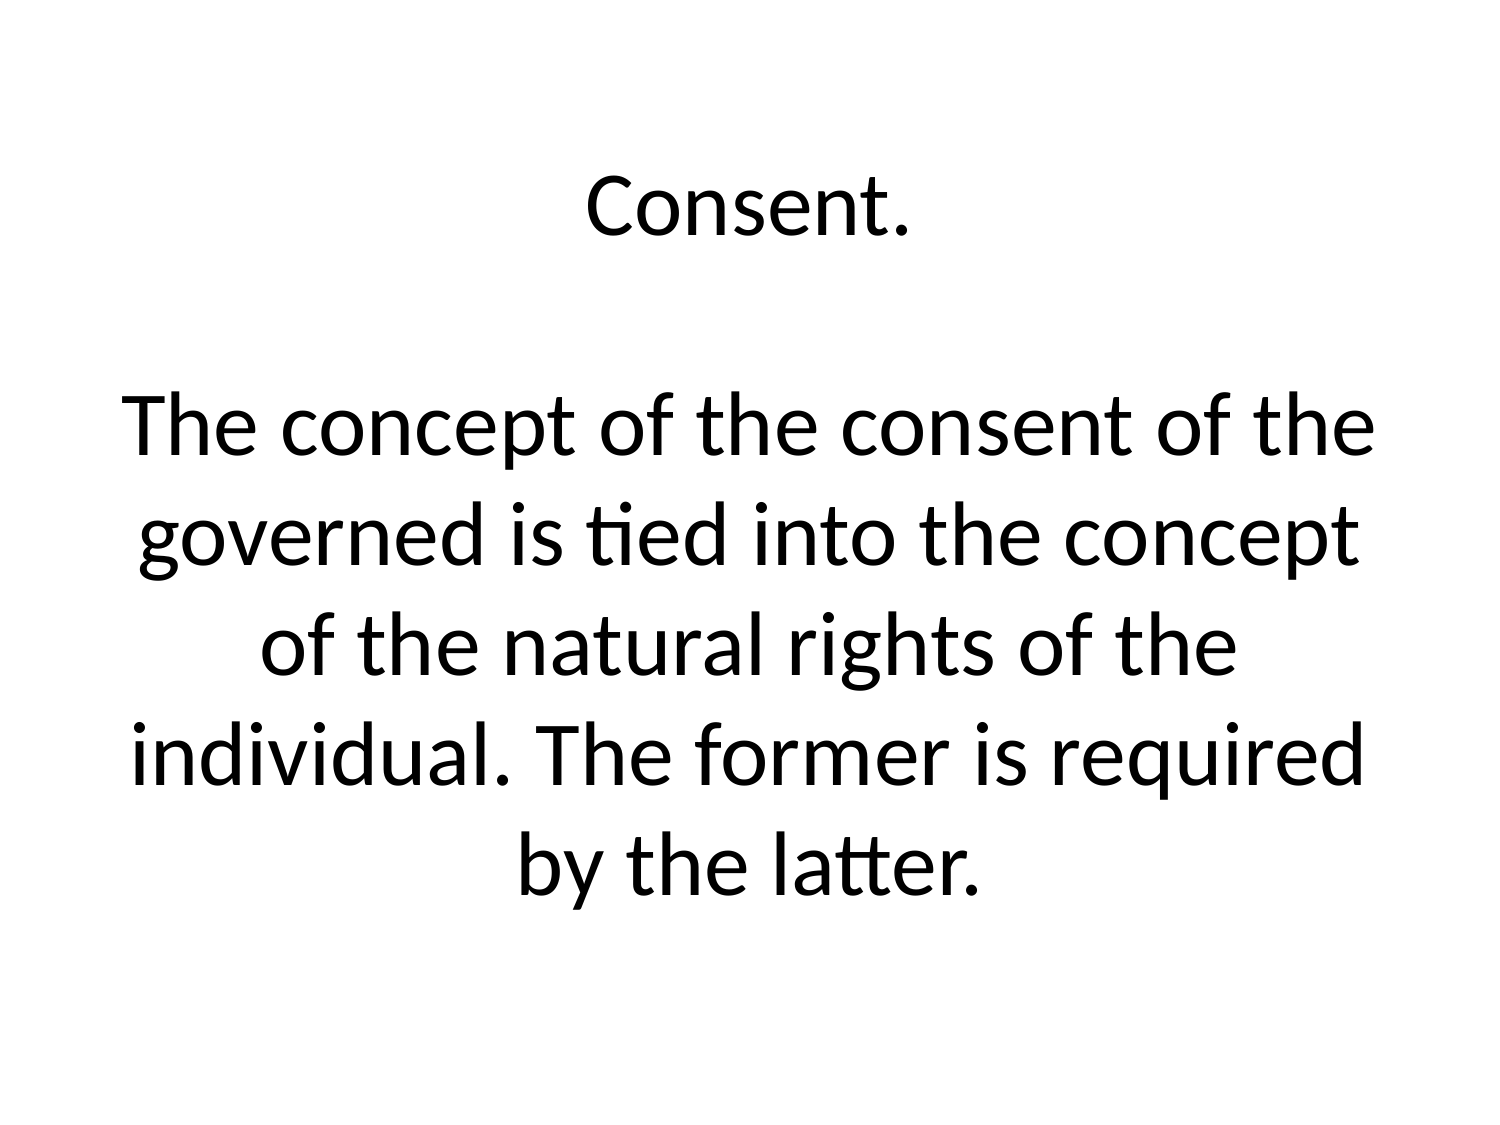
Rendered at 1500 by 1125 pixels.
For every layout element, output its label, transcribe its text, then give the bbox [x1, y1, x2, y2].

title Consent. The concept of the consent of the governed is tied into the concept of the natural rights of the individual. The former is required by the latter. [74, 44, 1426, 1013]
